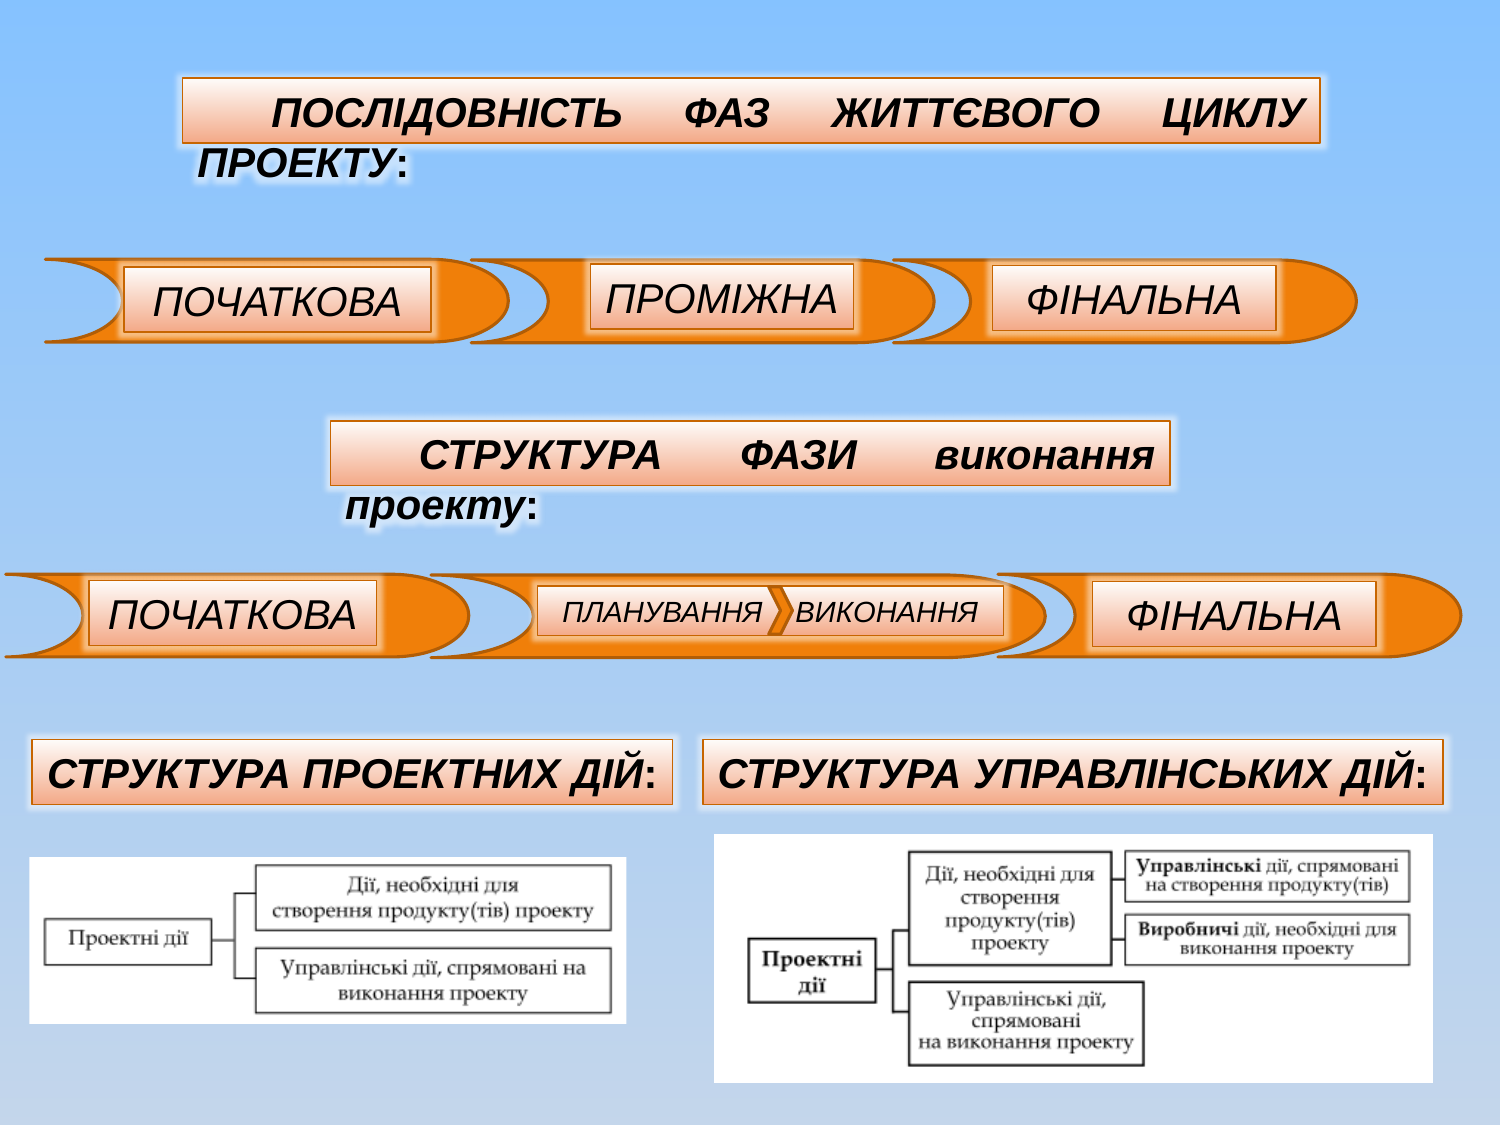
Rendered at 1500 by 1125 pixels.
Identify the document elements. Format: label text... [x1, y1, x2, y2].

text_box [891, 258, 1358, 345]
text_box [429, 584, 1047, 660]
text_box ПОЧАТКОВА [123, 266, 432, 333]
text_box ПОСЛІДОВНІСТЬ ФАЗ ЖИТТЄВОГО ЦИКЛУ ПРОЕКТУ: [182, 77, 1321, 144]
text_box [4, 572, 471, 659]
text_box ПЛАНУВАННЯ ВИКОНАННЯ [782, 585, 1004, 636]
text_box СТРУКТУРА ФАЗИ виконання проекту: [330, 420, 1171, 486]
text_box ПОЧАТКОВА [88, 580, 377, 646]
text_box [767, 585, 794, 636]
text_box СТРУКТУРА ПРОЕКТНИХ ДІЙ: [31, 739, 673, 805]
text_box ПРОМІЖНА [590, 263, 854, 330]
text_box [429, 573, 985, 606]
text_box [996, 572, 1463, 659]
text_box [43, 257, 510, 344]
text_box СТРУКТУРА УПРАВЛІНСЬКИХ ДІЙ: [702, 739, 1444, 805]
text_box ПЛАНУВАННЯ ВИКОНАННЯ [537, 585, 778, 636]
picture [714, 833, 1433, 1083]
text_box [469, 258, 936, 345]
picture [29, 857, 627, 1024]
text_box ФІНАЛЬНА [992, 265, 1277, 331]
text_box ФІНАЛЬНА [1092, 581, 1377, 647]
